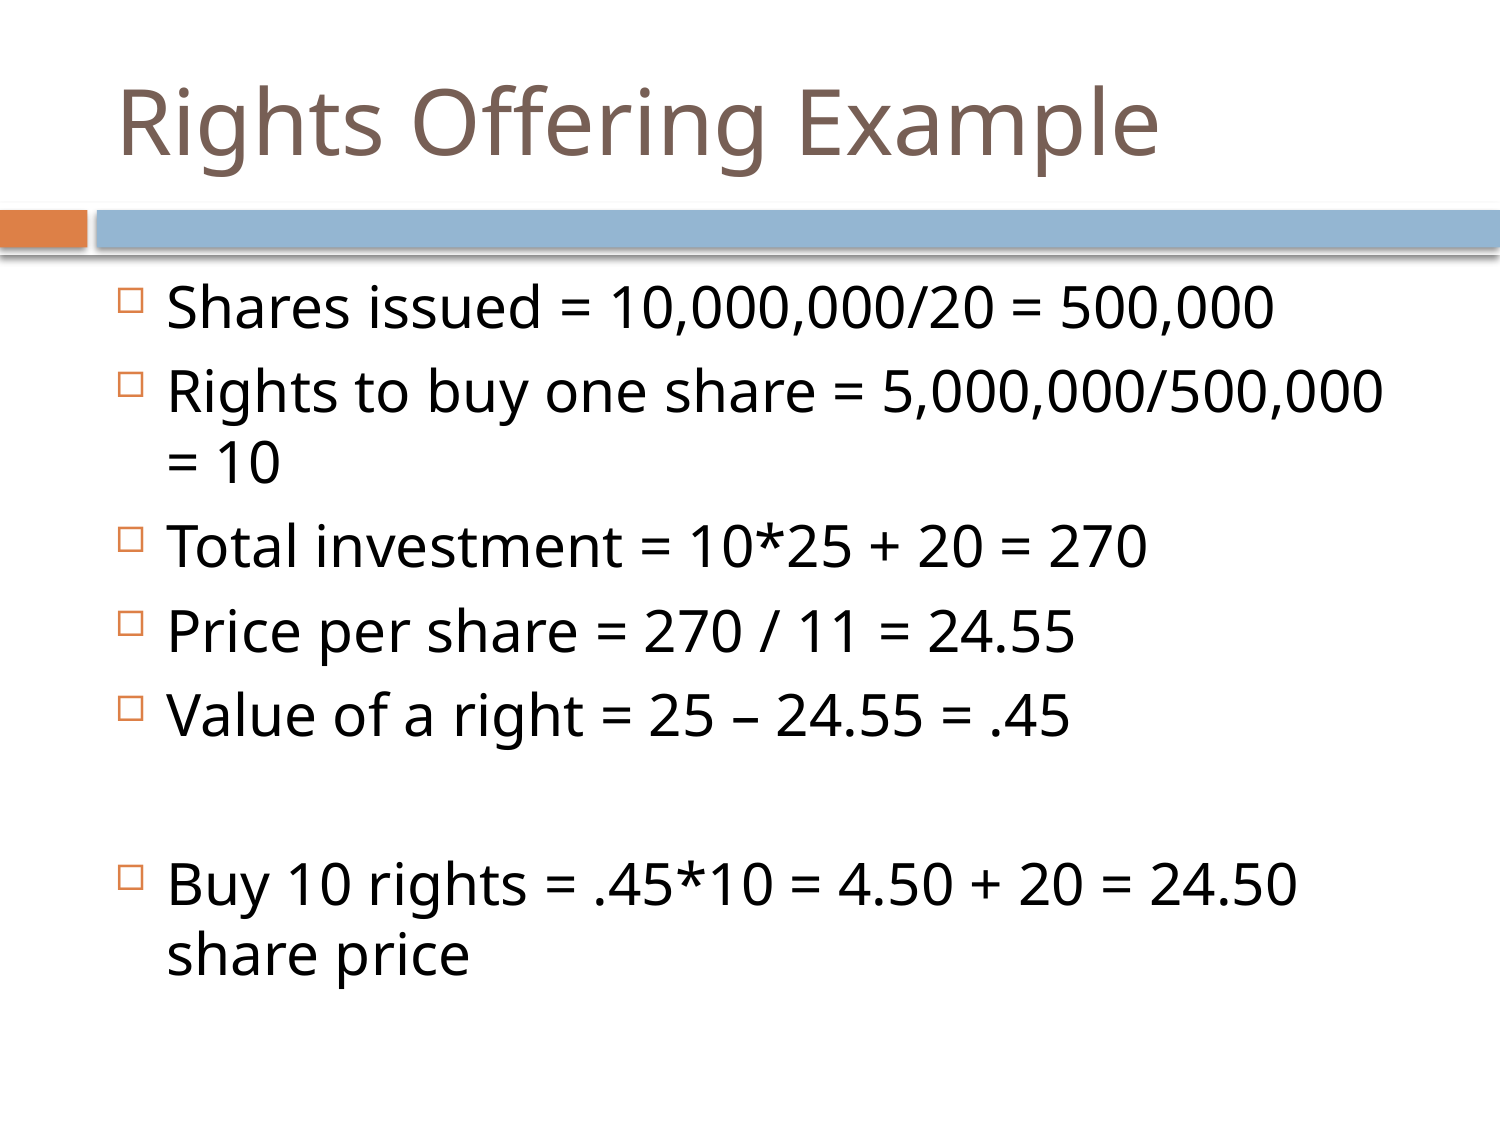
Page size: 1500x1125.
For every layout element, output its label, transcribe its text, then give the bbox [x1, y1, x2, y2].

list Shares issued = 10,000,000/20 = 500,000 Rights to buy one share = 5,000,000/500,000 = 10 Total investment = 10*25 + 20 = 270 Price per share = 270 / 11 = 24.55 Value of a right = 25 – 24.55 = .45 Buy 10 rights = .45*10 = 4.50 + 20 = 24.50 share price [100, 262, 1438, 1000]
title Rights Offering Example [100, 37, 1438, 200]
